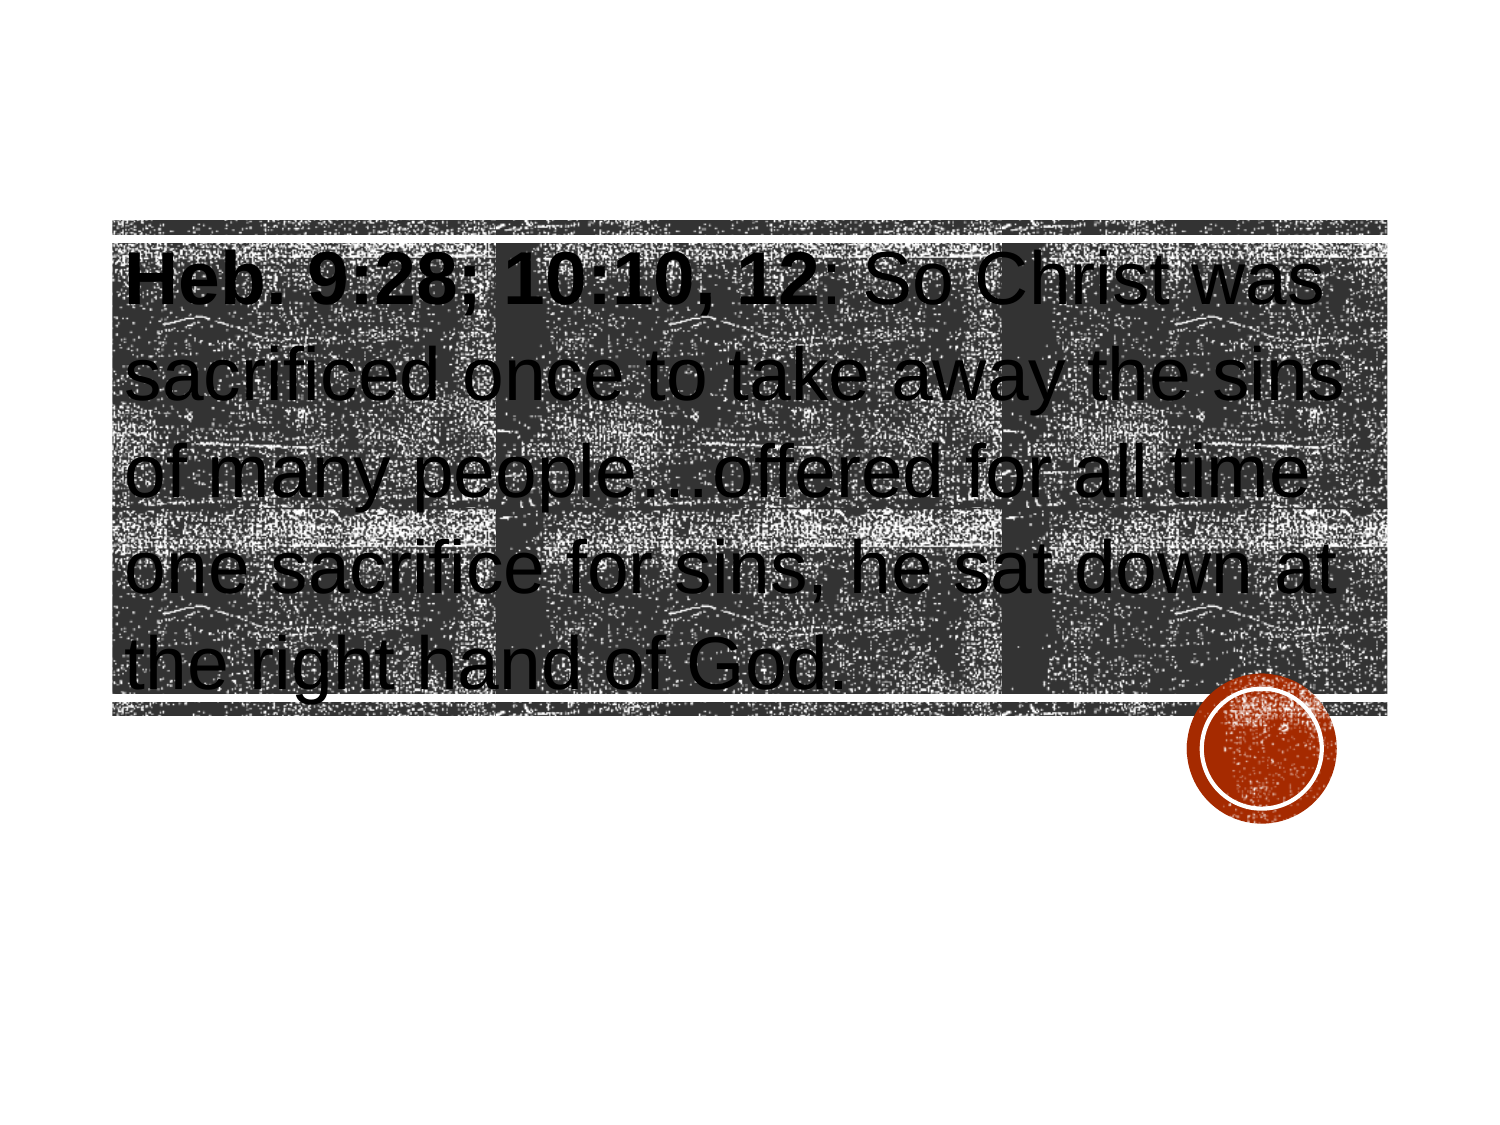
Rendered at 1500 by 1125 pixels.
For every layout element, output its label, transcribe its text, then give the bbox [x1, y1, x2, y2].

text_box Heb. 9:28; 10:10, 12: So Christ was sacrificed once to take away the sins of many people…offered for all time one sacrifice for sins, he sat down at the right hand of God. [110, 215, 1378, 712]
